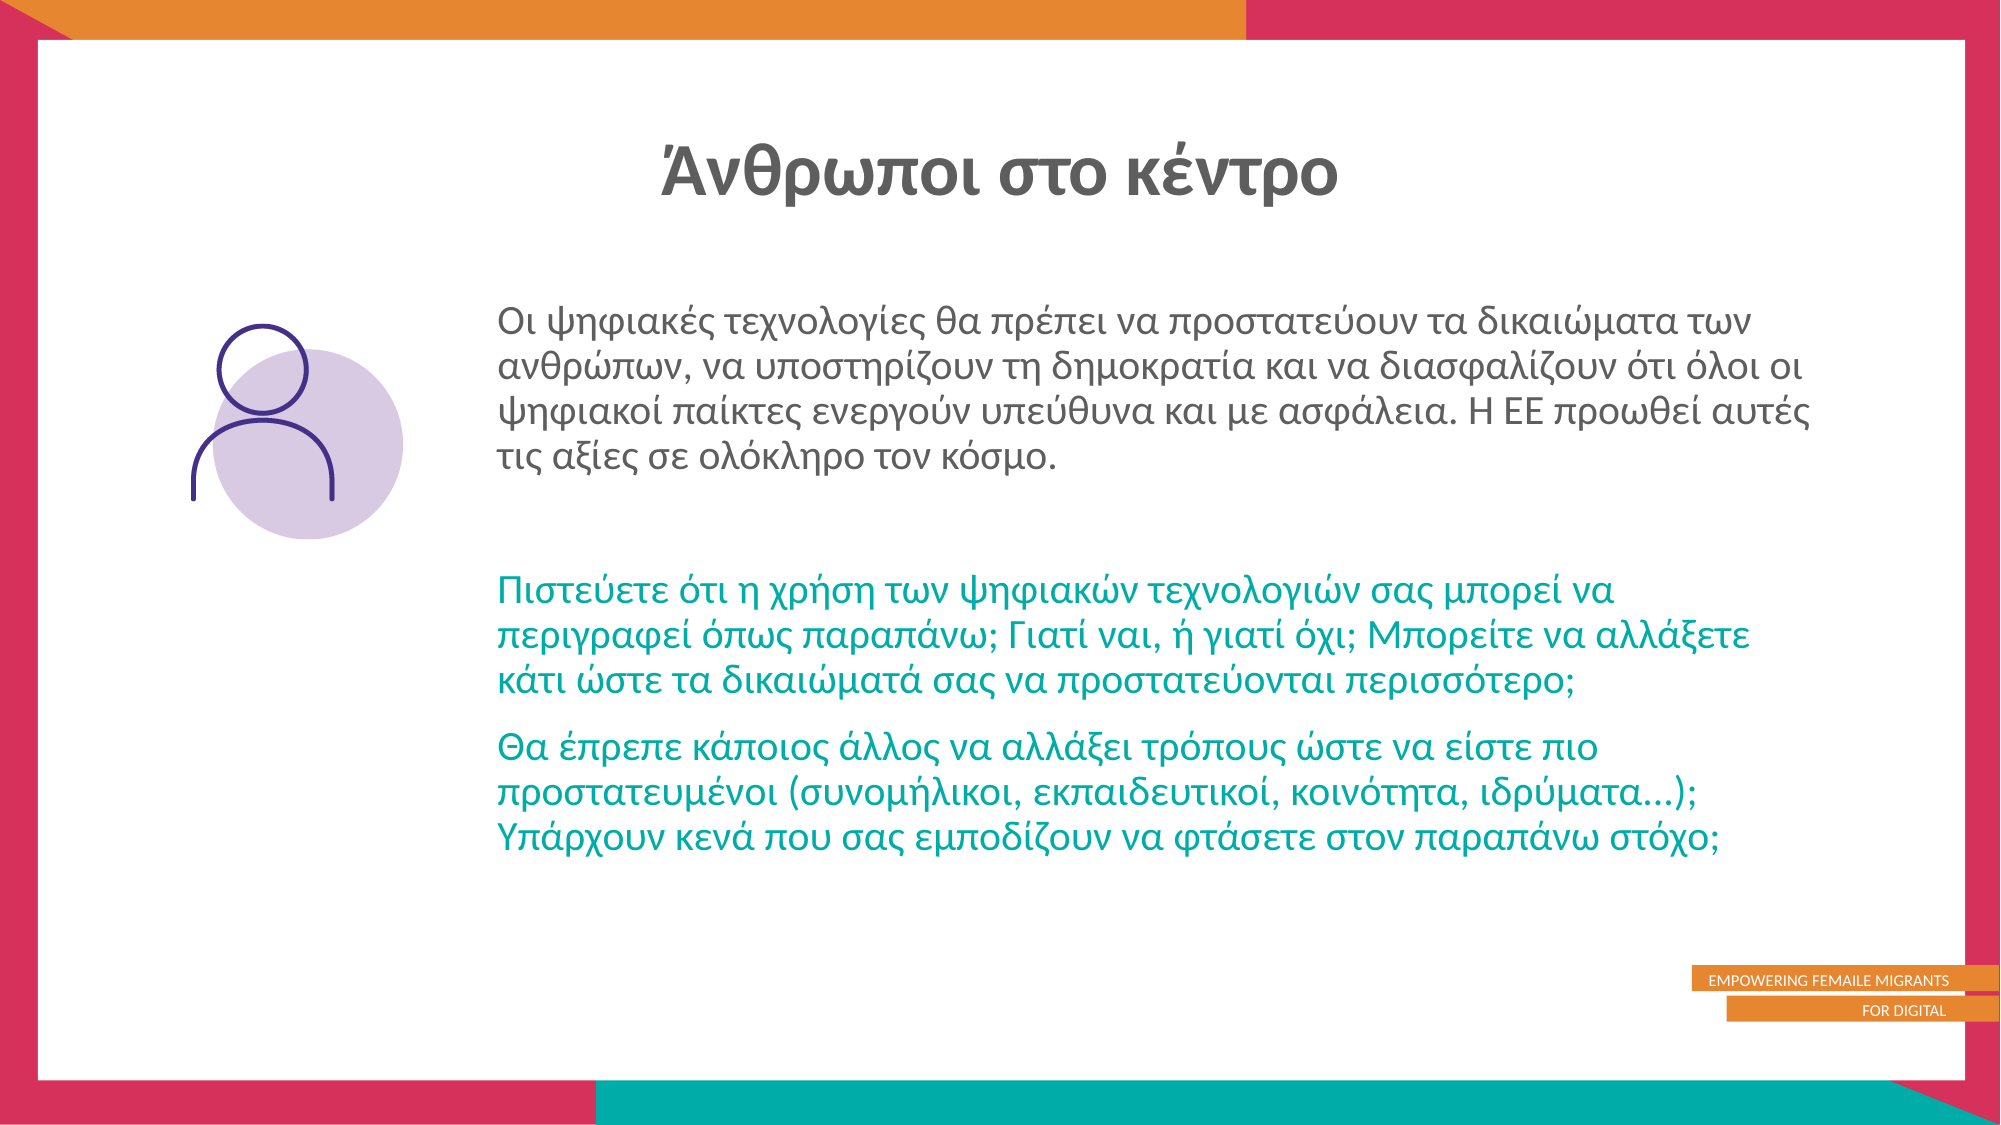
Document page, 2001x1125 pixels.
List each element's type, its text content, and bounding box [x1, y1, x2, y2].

text_box Οι ψηφιακές τεχνολογίες θα πρέπει να προστατεύουν τα δικαιώματα των ανθρώπων, να υποστηρίζουν τη δημοκρατία και να διασφαλίζουν ότι όλοι οι ψηφιακοί παίκτες ενεργούν υπεύθυνα και με ασφάλεια. Η ΕΕ προωθεί αυτές τις αξίες σε ολόκληρο τον κόσμο. Πιστεύετε ότι η χρήση των ψηφιακών τεχνολογιών σας μπορεί να περιγραφεί όπως παραπάνω; Γιατί ναι, ή γιατί όχι; Μπορείτε να αλλάξετε κάτι ώστε τα δικαιώματά σας να προστατεύονται περισσότερο; Θα έπρεπε κάποιος άλλος να αλλάξει τρόπους ώστε να είστε πιο προστατευμένοι (συνομήλικοι, εκπαιδευτικοί, κοινότητα, ιδρύματα...); Υπάρχουν κενά που σας εμποδίζουν να φτάσετε στον παραπάνω στόχο; [482, 291, 1833, 872]
text_box Άνθρωποι στο κέντρο [84, 123, 1918, 262]
picture [122, 261, 445, 584]
